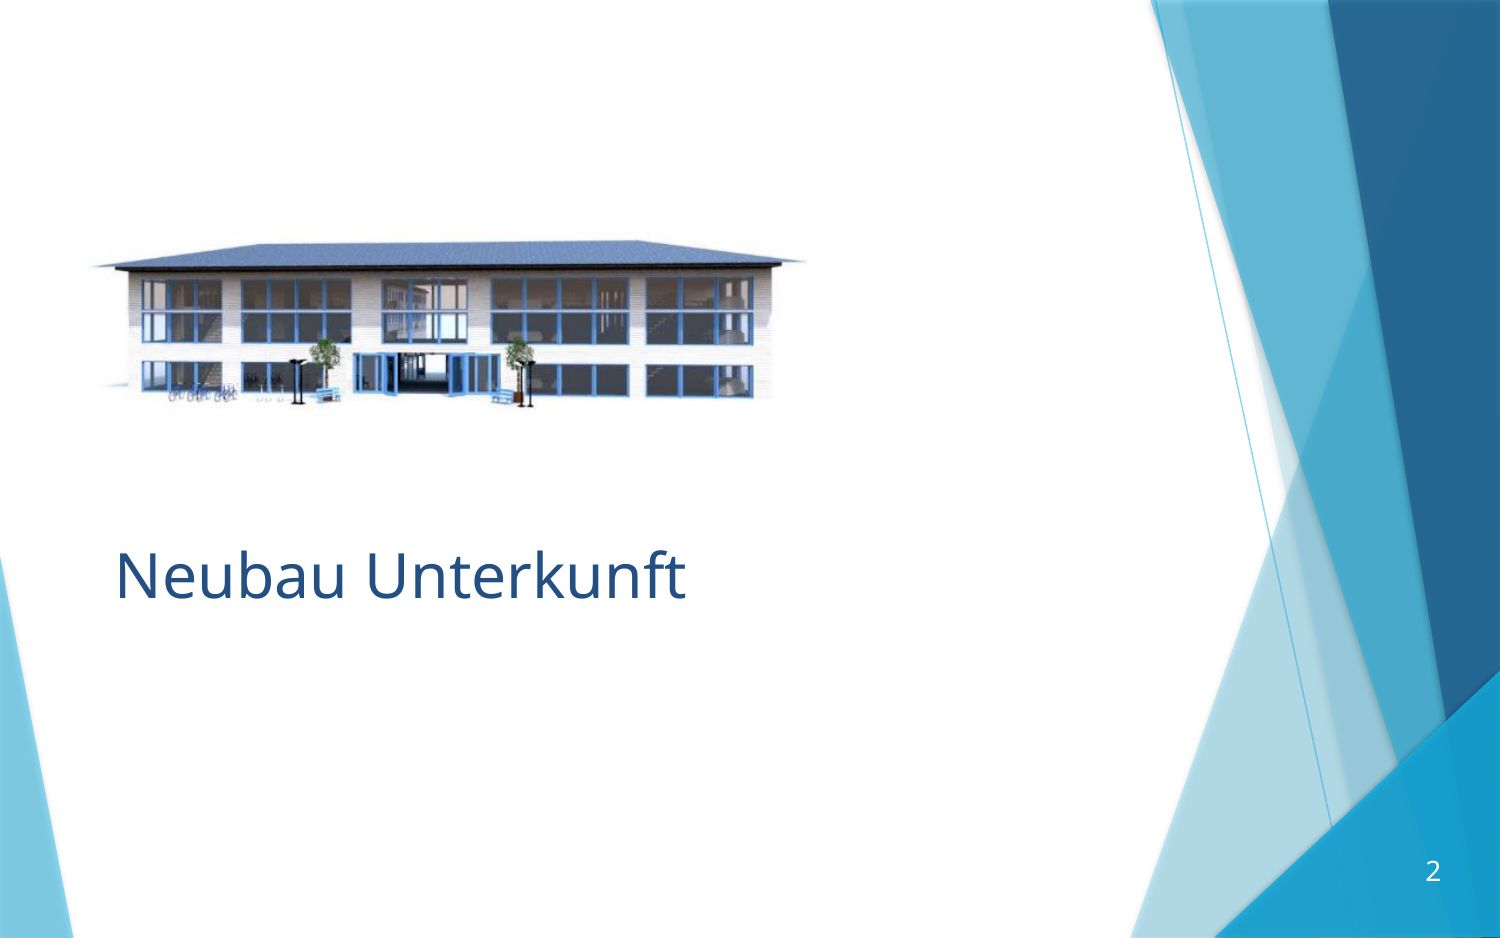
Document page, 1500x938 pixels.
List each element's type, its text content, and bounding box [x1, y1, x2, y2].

title Neubau Unterkunft [99, 369, 1142, 619]
picture [87, 230, 818, 421]
slide_number 2 [1372, 847, 1457, 898]
